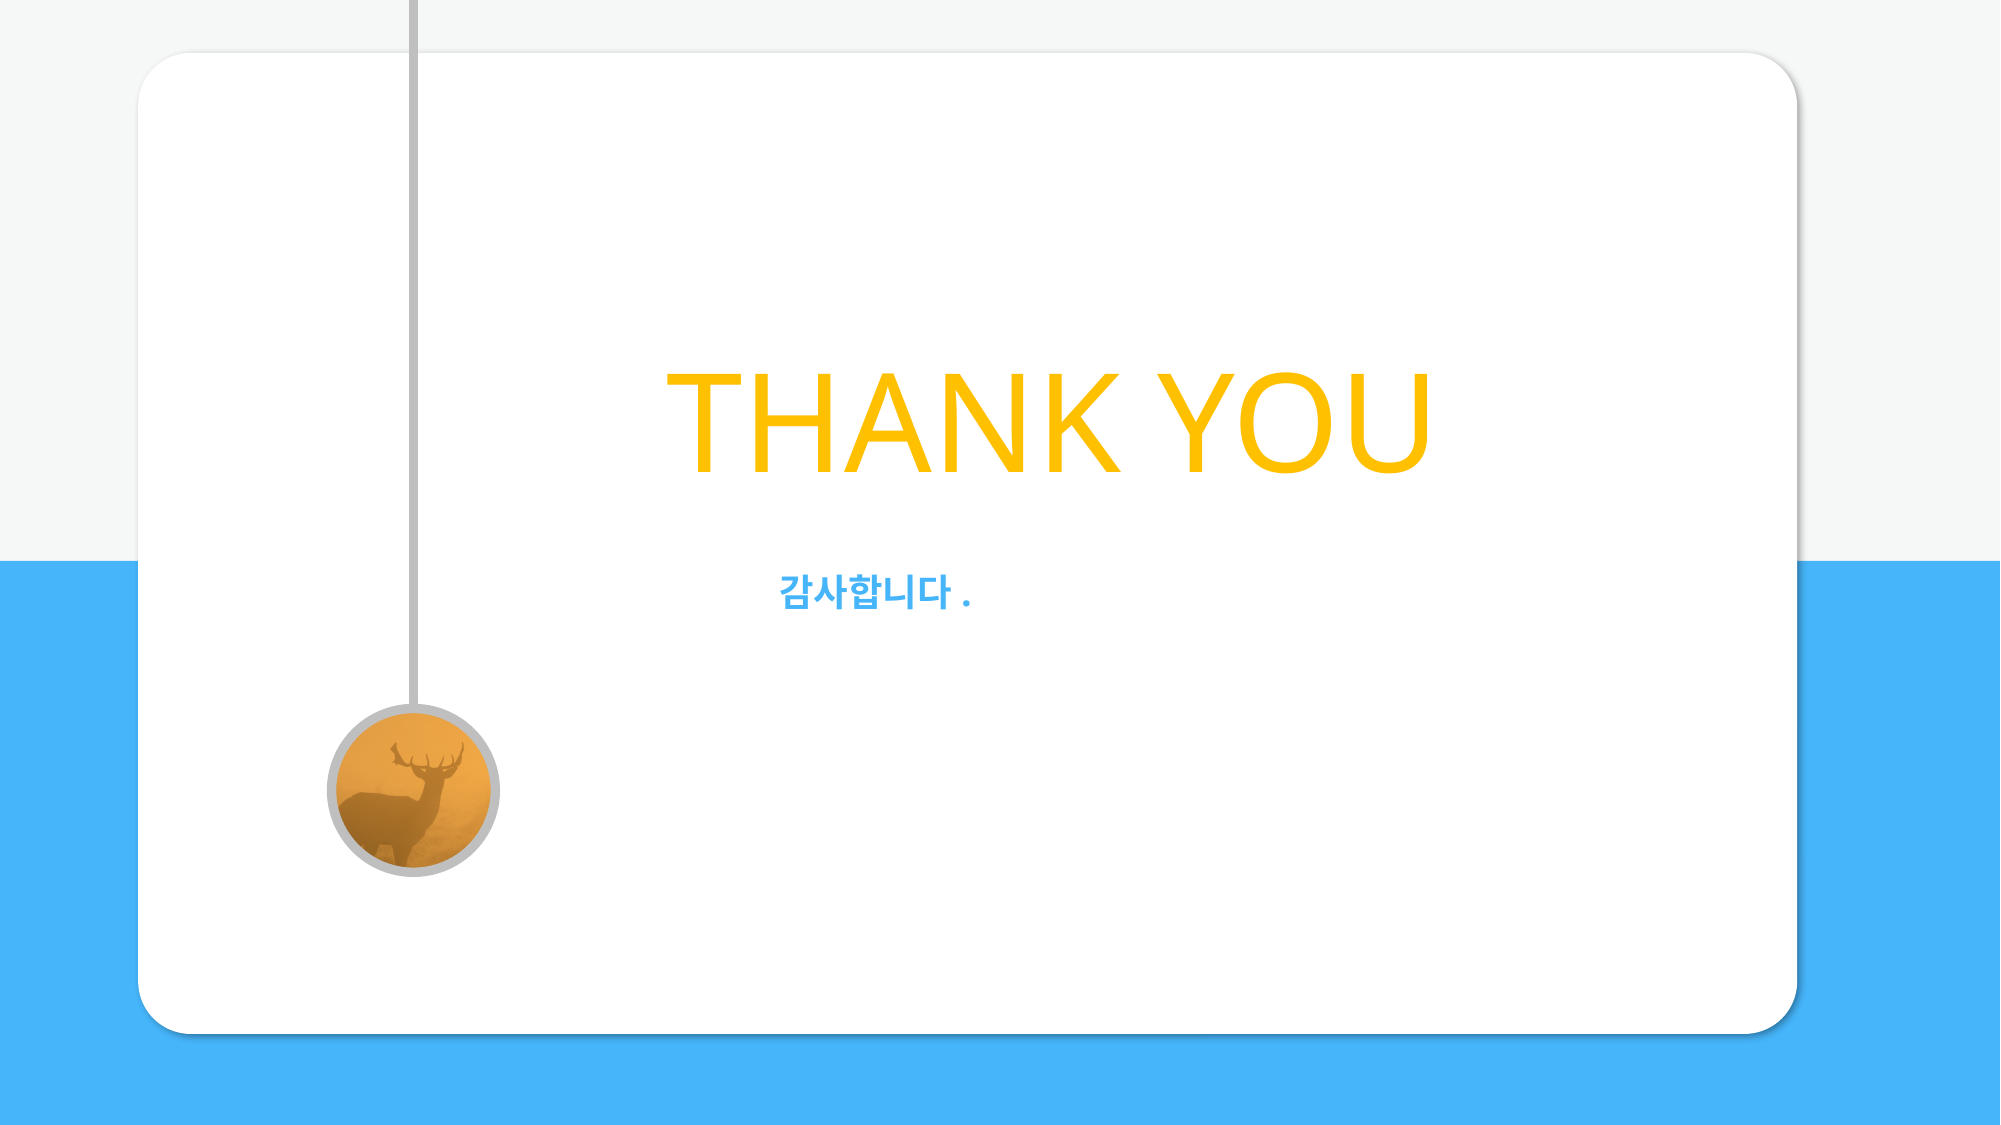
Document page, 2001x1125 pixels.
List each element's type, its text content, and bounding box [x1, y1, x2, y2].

text_box 감사합니다. [764, 561, 987, 622]
text_box [0, 560, 2000, 1125]
text_box THANK YOU [651, 327, 1456, 508]
text_box [137, 51, 1799, 1035]
text_box [331, 707, 496, 873]
